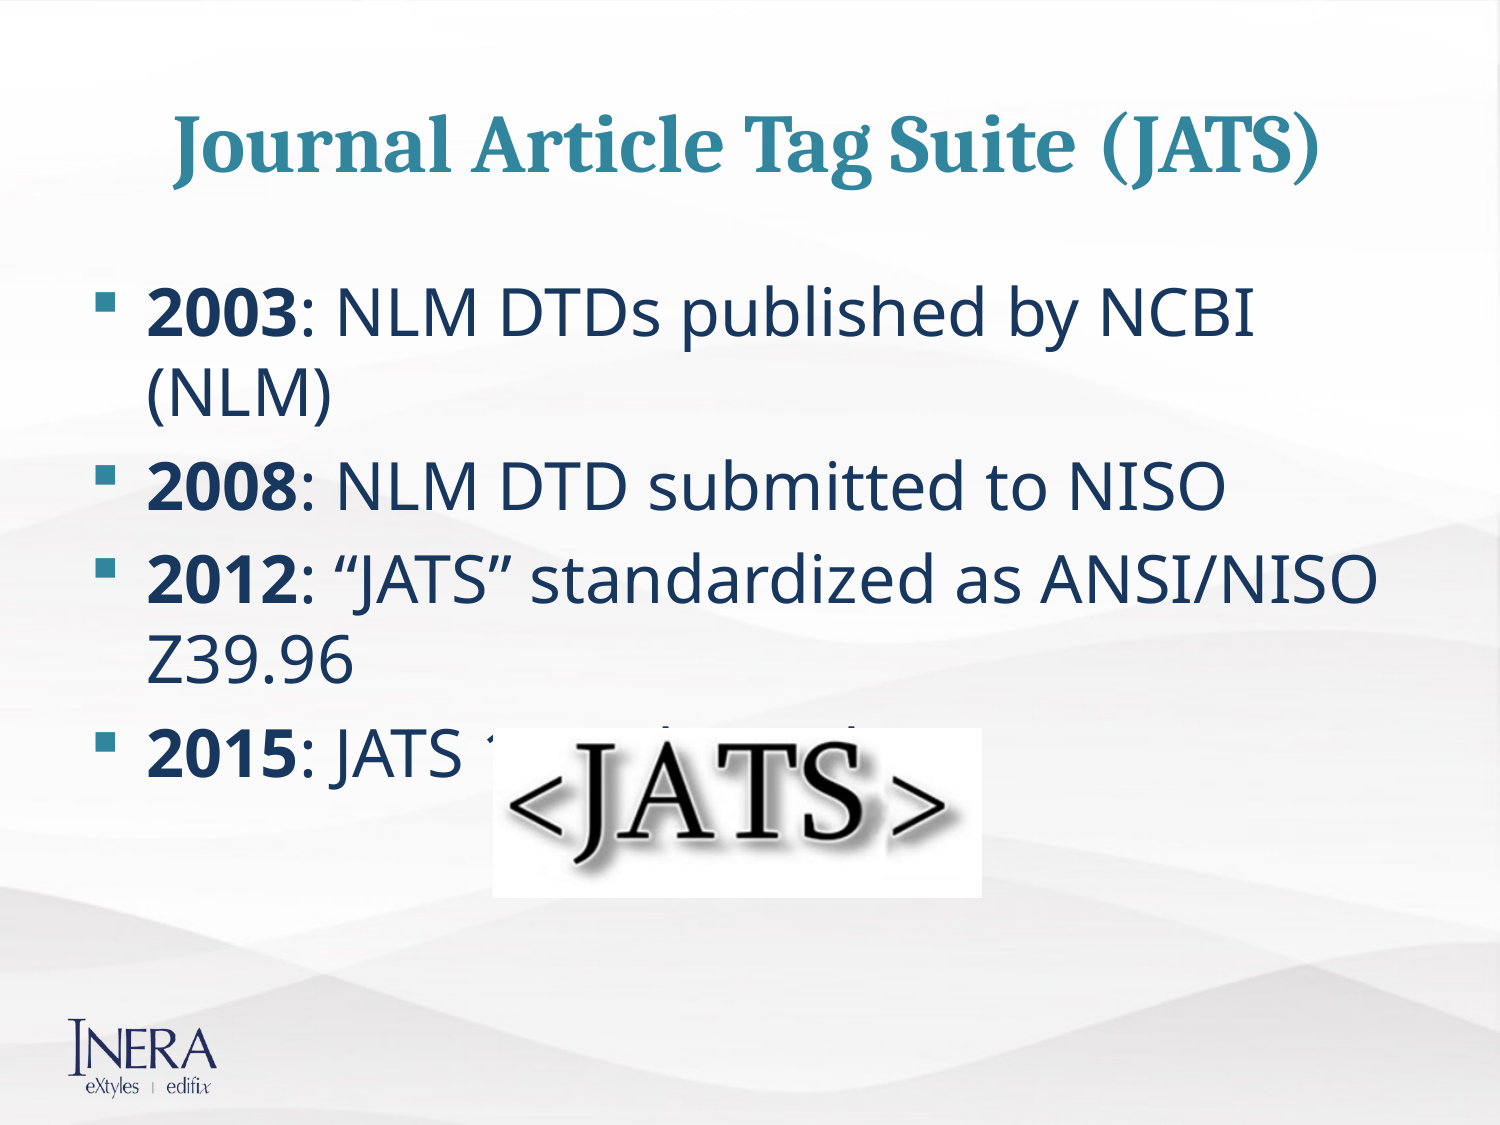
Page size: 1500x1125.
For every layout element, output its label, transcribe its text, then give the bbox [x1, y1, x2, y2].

list 2003: NLM DTDs published by NCBI (NLM) 2008: NLM DTD submitted to NISO 2012: “JATS” standardized as ANSI/NISO Z39.96 2015: JATS 1.1 released [75, 262, 1475, 1005]
picture [0, 0, 1500, 1125]
title Journal Article Tag Suite (JATS) [75, 45, 1425, 233]
